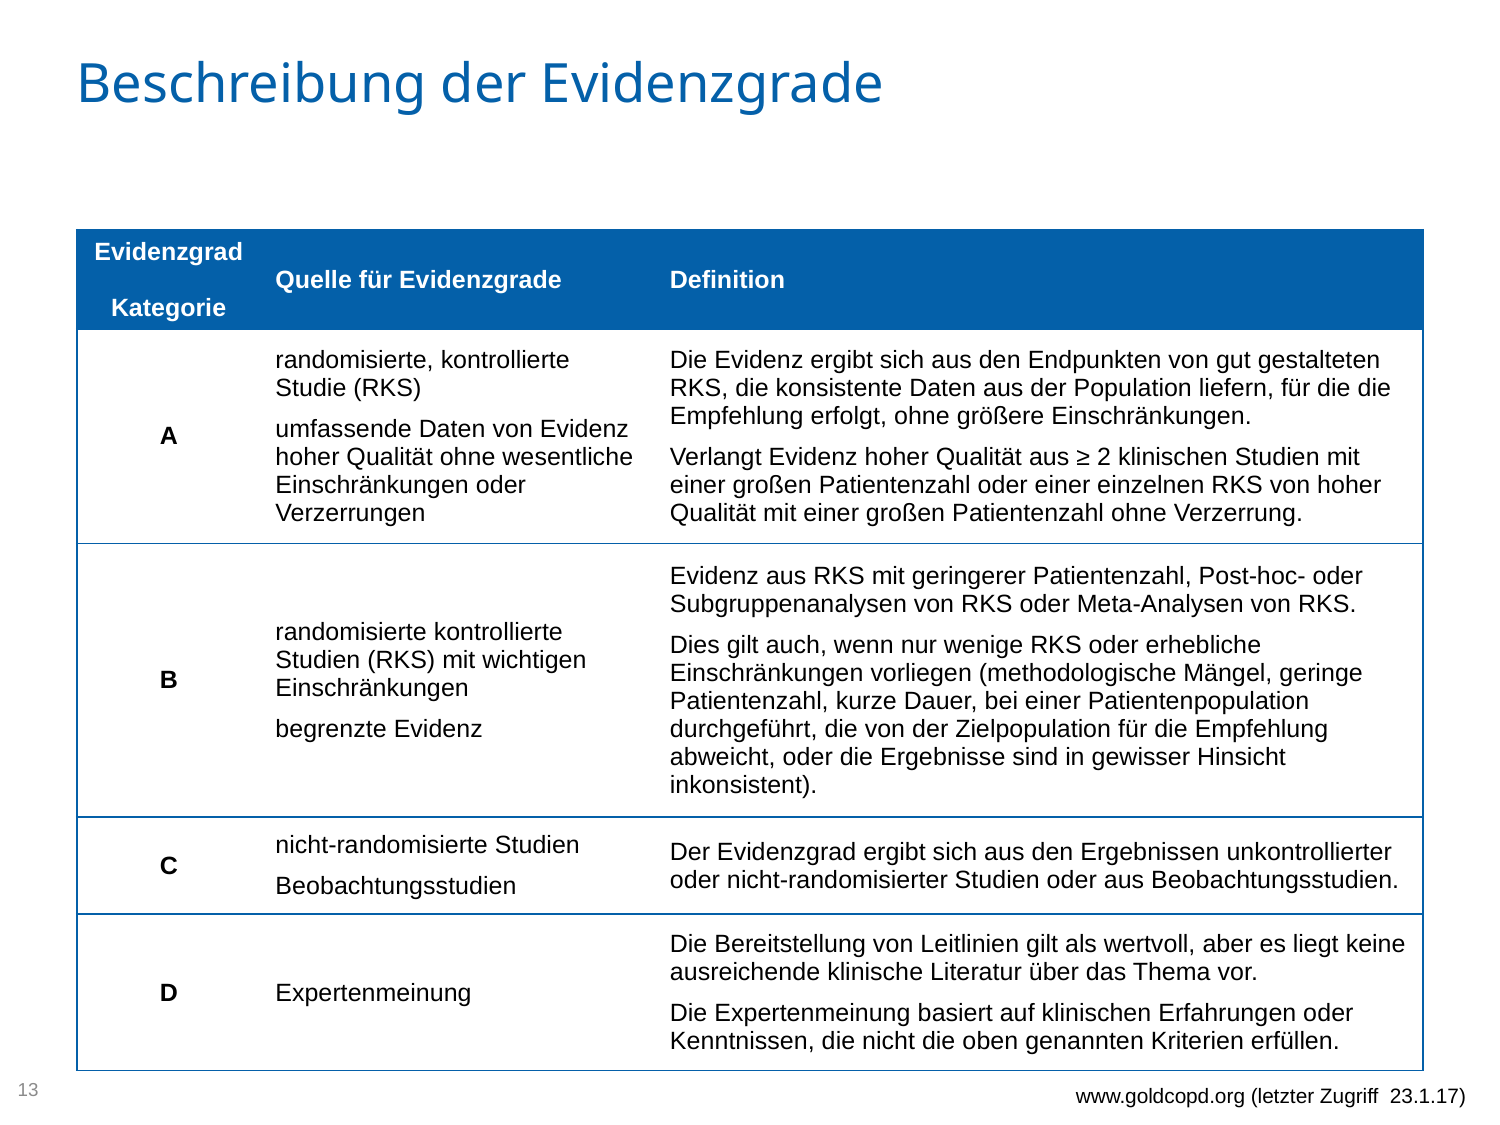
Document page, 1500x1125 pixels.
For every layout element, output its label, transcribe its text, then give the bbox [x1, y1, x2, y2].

table_cell Expertenmeinung [261, 915, 656, 1070]
table_cell Die Evidenz ergibt sich aus den Endpunkten von gut gestalteten RKS, die konsistente Daten aus der Population liefern, für die die Empfehlung erfolgt, ohne größere Einschränkungen. Verlangt Evidenz hoher Qualität aus ≥ 2 klinischen Studien mit einer großen Patientenzahl oder einer einzelnen RKS von hoher Qualität mit einer großen Patientenzahl ohne Verzerrung. [656, 330, 1422, 543]
table_cell C [78, 818, 261, 913]
table_cell randomisierte kontrollierte Studien (RKS) mit wichtigen Einschränkungen begrenzte Evidenz [261, 544, 656, 816]
table_cell D [78, 915, 261, 1070]
table_cell Die Bereitstellung von Leitlinien gilt als wertvoll, aber es liegt keine ausreichende klinische Literatur über das Thema vor. Die Expertenmeinung basiert auf klinischen Erfahrungen oder Kenntnissen, die nicht die oben genannten Kriterien erfüllen. [656, 915, 1422, 1070]
table_cell nicht-randomisierte Studien Beobachtungsstudien [261, 818, 656, 913]
text_box www.goldcopd.org (letzter Zugriff 23.1.17) [1033, 1072, 1481, 1115]
table_cell A [78, 330, 261, 543]
table_cell B [78, 544, 261, 816]
table_header Definition [656, 231, 1422, 328]
title Beschreibung der Evidenzgrade [76, 48, 1424, 206]
table_header Evidenzgrad Kategorie [78, 231, 261, 328]
table_cell Evidenz aus RKS mit geringerer Patientenzahl, Post-hoc- oder Subgruppenanalysen von RKS oder Meta-Analysen von RKS. Dies gilt auch, wenn nur wenige RKS oder erhebliche Einschränkungen vorliegen (methodologische Mängel, geringe Patientenzahl, kurze Dauer, bei einer Patientenpopulation durchgeführt, die von der Zielpopulation für die Empfehlung abweicht, oder die Ergebnisse sind in gewisser Hinsicht inkonsistent). [656, 544, 1422, 816]
table_cell Der Evidenzgrad ergibt sich aus den Ergebnissen unkontrollierter oder nicht-randomisierter Studien oder aus Beobachtungsstudien. [656, 818, 1422, 913]
text_box 13 [0, 1058, 47, 1119]
table_header Quelle für Evidenzgrade [261, 231, 656, 328]
table_cell randomisierte, kontrollierte Studie (RKS) umfassende Daten von Evidenz hoher Qualität ohne wesentliche Einschränkungen oder Verzerrungen [261, 330, 656, 543]
